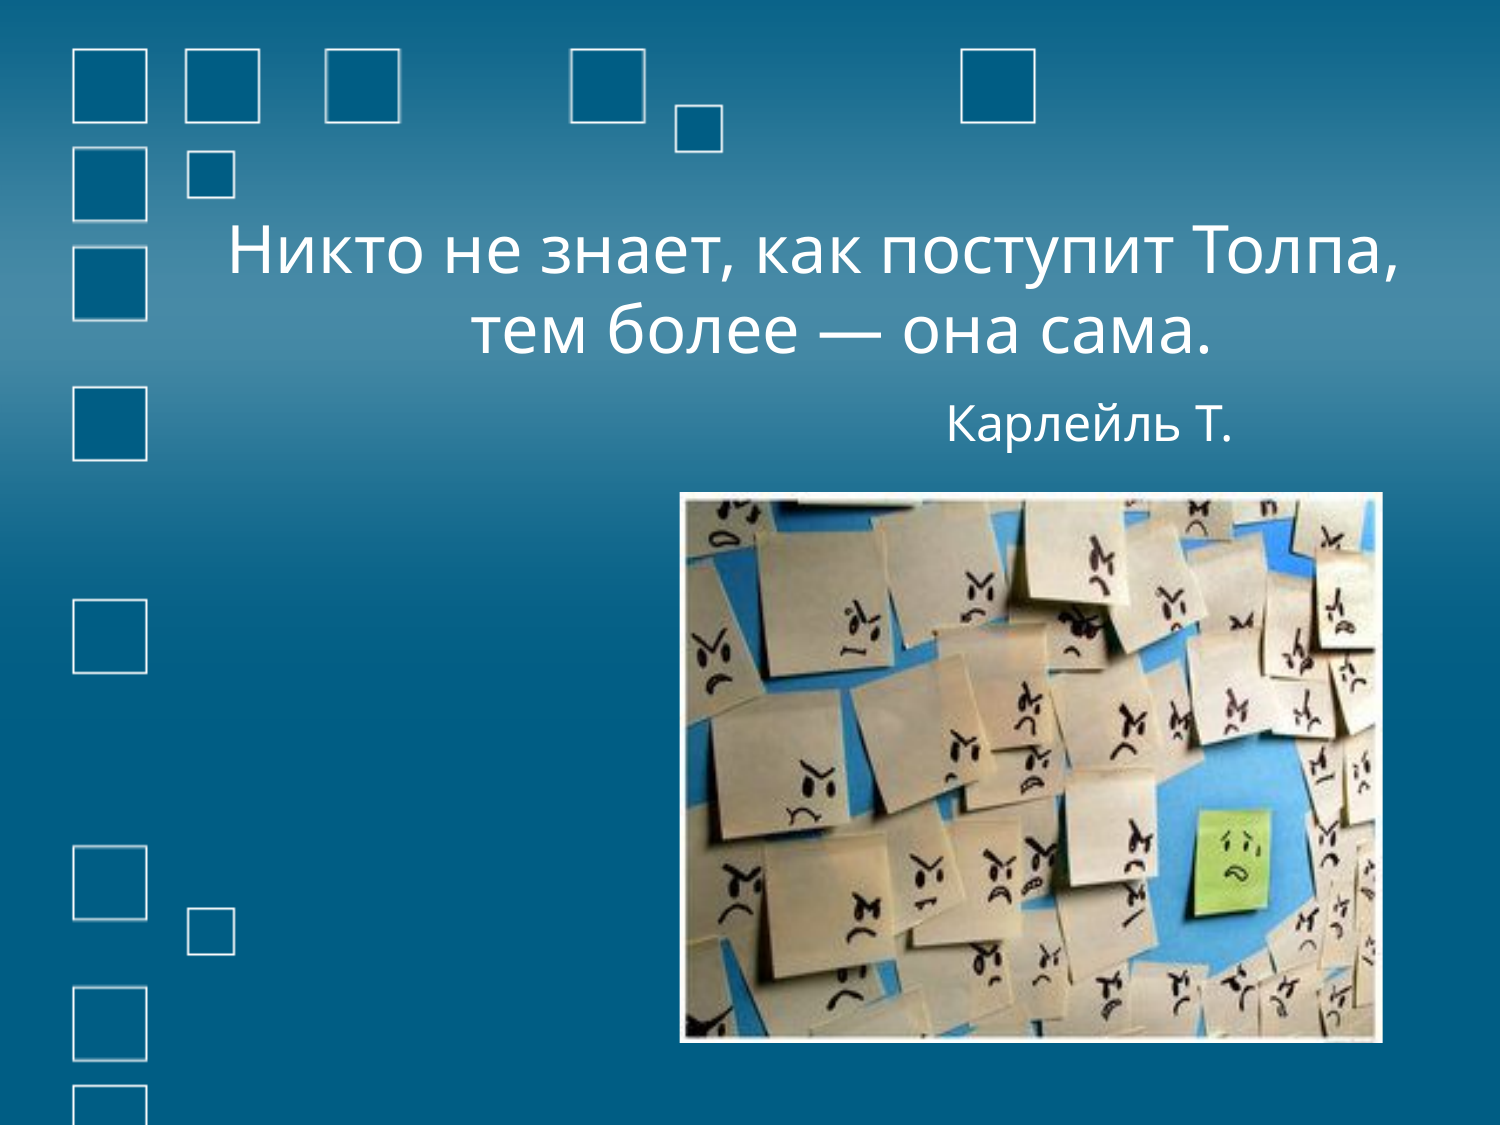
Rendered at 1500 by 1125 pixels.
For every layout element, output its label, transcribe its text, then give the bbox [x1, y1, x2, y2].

picture [72, 1085, 147, 1125]
picture [0, 11, 1500, 578]
picture [679, 491, 1383, 1042]
list Никто не знает, как поступит Толпа, тем более — она сама. Карлейль Т. [175, 198, 1454, 988]
picture [72, 845, 147, 922]
picture [72, 599, 147, 674]
picture [72, 985, 147, 1062]
